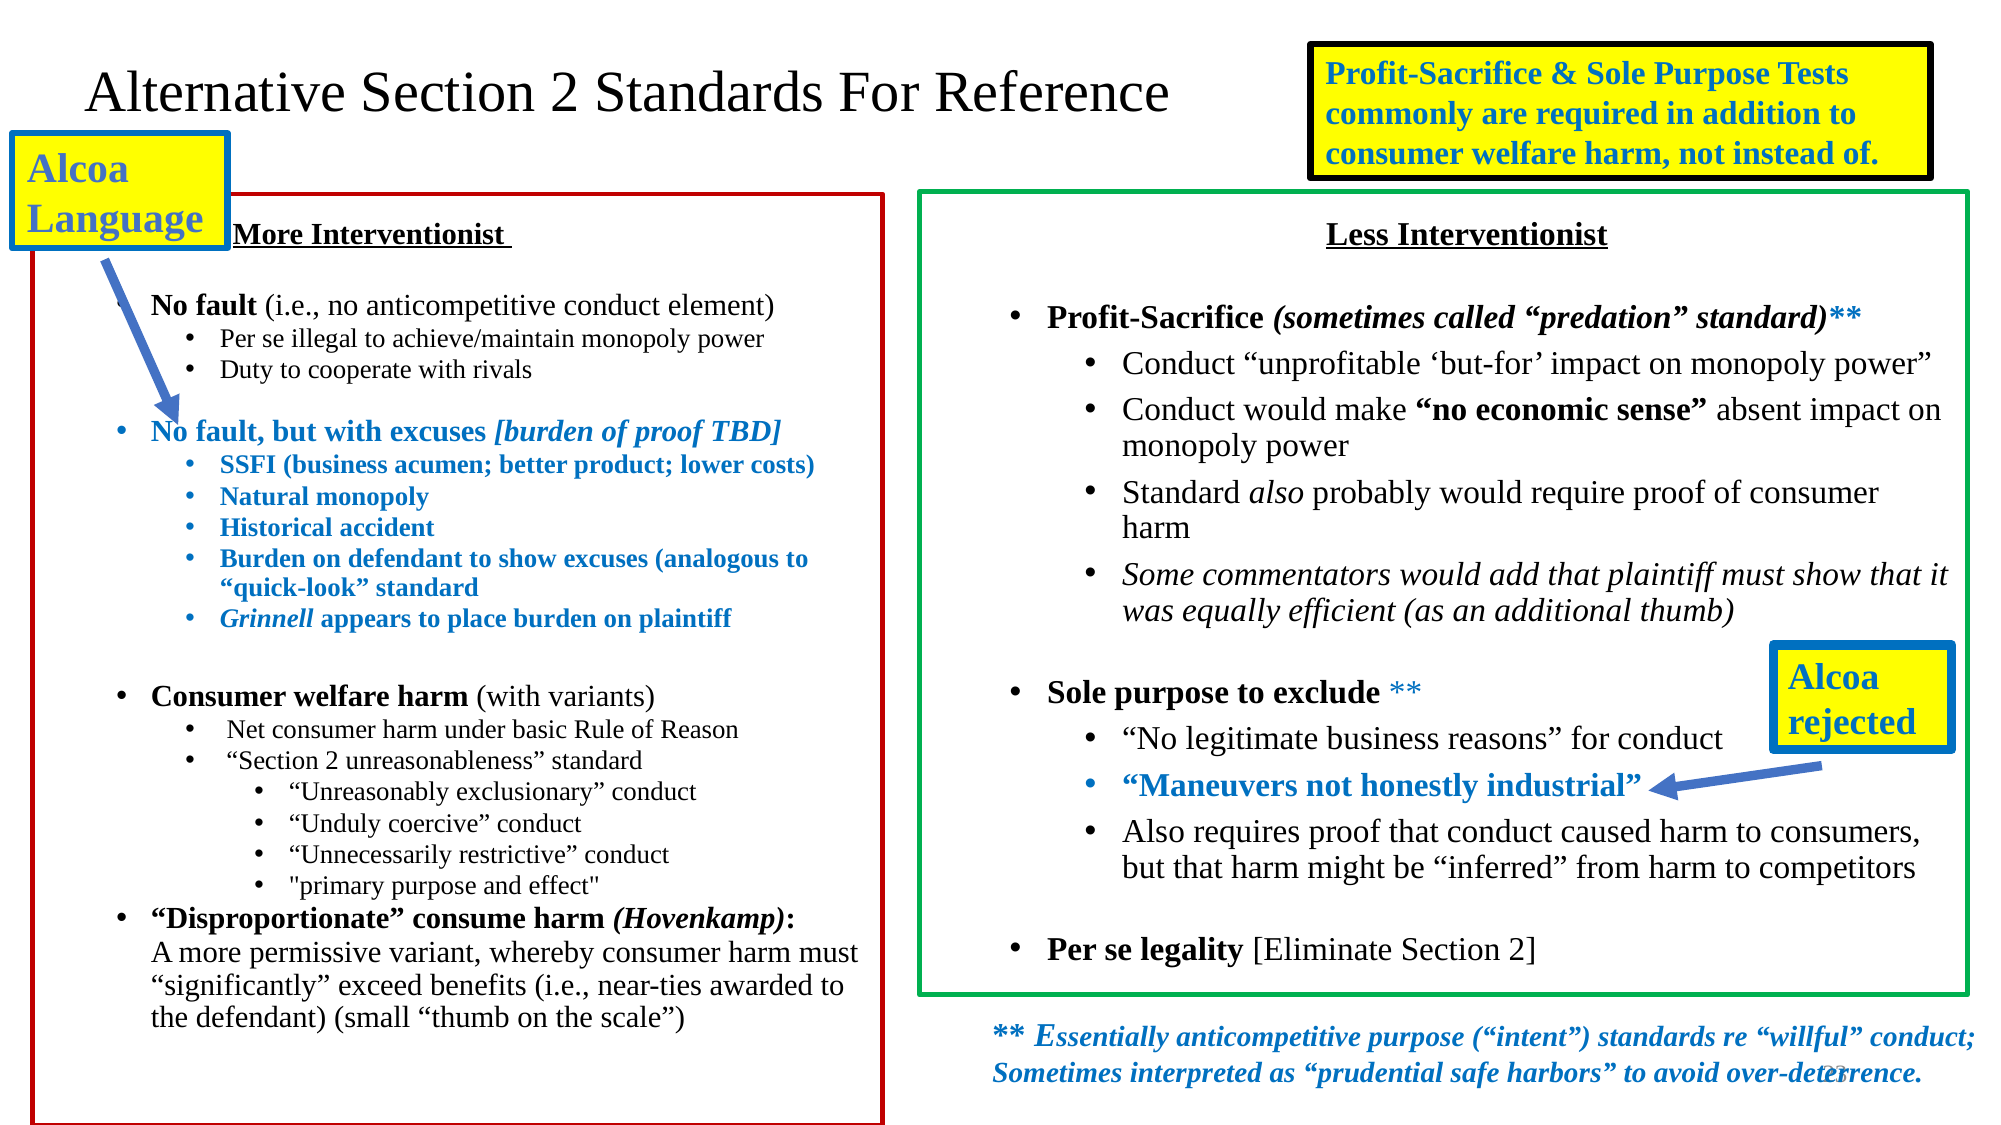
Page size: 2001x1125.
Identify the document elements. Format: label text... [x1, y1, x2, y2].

list More Interventionist No fault (i.e., no anticompetitive conduct element) Per se illegal to achieve/maintain monopoly power Duty to cooperate with rivals No fault, but with excuses [burden of proof TBD] SSFI (business acumen; better product; lower costs) Natural monopoly Historical accident Burden on defendant to show excuses (analogous to “quick-look” standard Grinnell appears to place burden on plaintiff Consumer welfare harm (with variants) Net consumer harm under basic Rule of Reason “Section 2 unreasonableness” standard “Unreasonably exclusionary” conduct “Unduly coercive” conduct “Unnecessarily restrictive” conduct "primary purpose and effect" “Disproportionate” consume harm (Hovenkamp): A more permissive variant, whereby consumer harm must “significantly” exceed benefits (i.e., near-ties awarded to the defendant) (small “thumb on the scale”) [32, 194, 883, 1125]
text_box ** Essentially anticompetitive purpose (“intent”) standards re “willful” conduct; Sometimes interpreted as “prudential safe harbors” to avoid over-deterrence. [902, 1006, 2000, 1096]
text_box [104, 259, 179, 425]
slide_number 23 [1412, 1042, 1863, 1103]
title Alternative Section 2 Standards For Reference [69, 0, 1795, 202]
text_box Profit-Sacrifice & Sole Purpose Tests commonly are required in addition to consumer welfare harm, not instead of. [1310, 43, 1931, 179]
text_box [1648, 765, 1822, 791]
list Less Interventionist Profit-Sacrifice (sometimes called “predation” standard)** Conduct “unprofitable ‘but-for’ impact on monopoly power” Conduct would make “no economic sense” absent impact on monopoly power Standard also probably would require proof of consumer harm Some commentators would add that plaintiff must show that it was equally efficient (as an additional thumb) Sole purpose to exclude ** “No legitimate business reasons” for conduct “Maneuvers not honestly industrial” Also requires proof that conduct caused harm to consumers, but that harm might be “inferred” from harm to competitors Per se legality [Eliminate Section 2] [919, 191, 1968, 995]
text_box Alcoa rejected [1773, 644, 1952, 750]
text_box Alcoa Language [12, 133, 228, 249]
